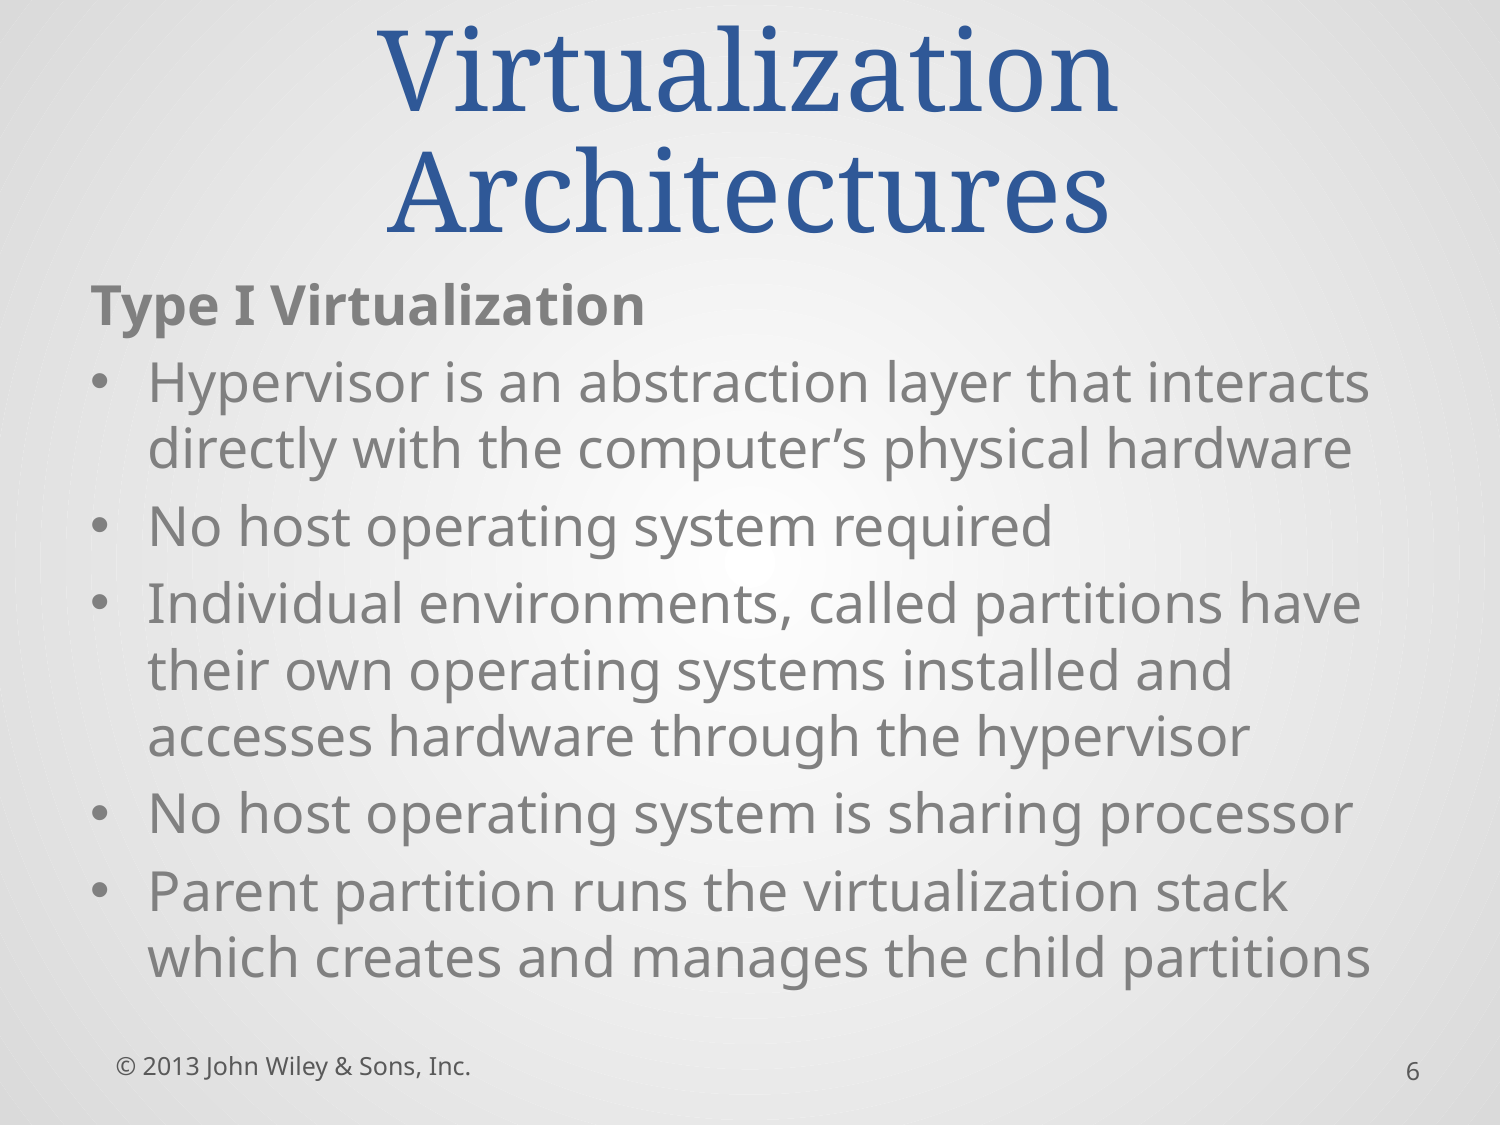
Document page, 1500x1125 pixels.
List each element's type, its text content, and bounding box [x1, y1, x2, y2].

slide_number 6 [1401, 1042, 1494, 1103]
title Virtualization Architectures [75, 0, 1425, 262]
list Type I Virtualization Hypervisor is an abstraction layer that interacts directly with the computer’s physical hardware No host operating system required Individual environments, called partitions have their own operating systems installed and accesses hardware through the hypervisor No host operating system is sharing processor Parent partition runs the virtualization stack which creates and manages the child partitions [75, 262, 1425, 1005]
footer © 2013 John Wiley & Sons, Inc. [108, 1037, 576, 1098]
